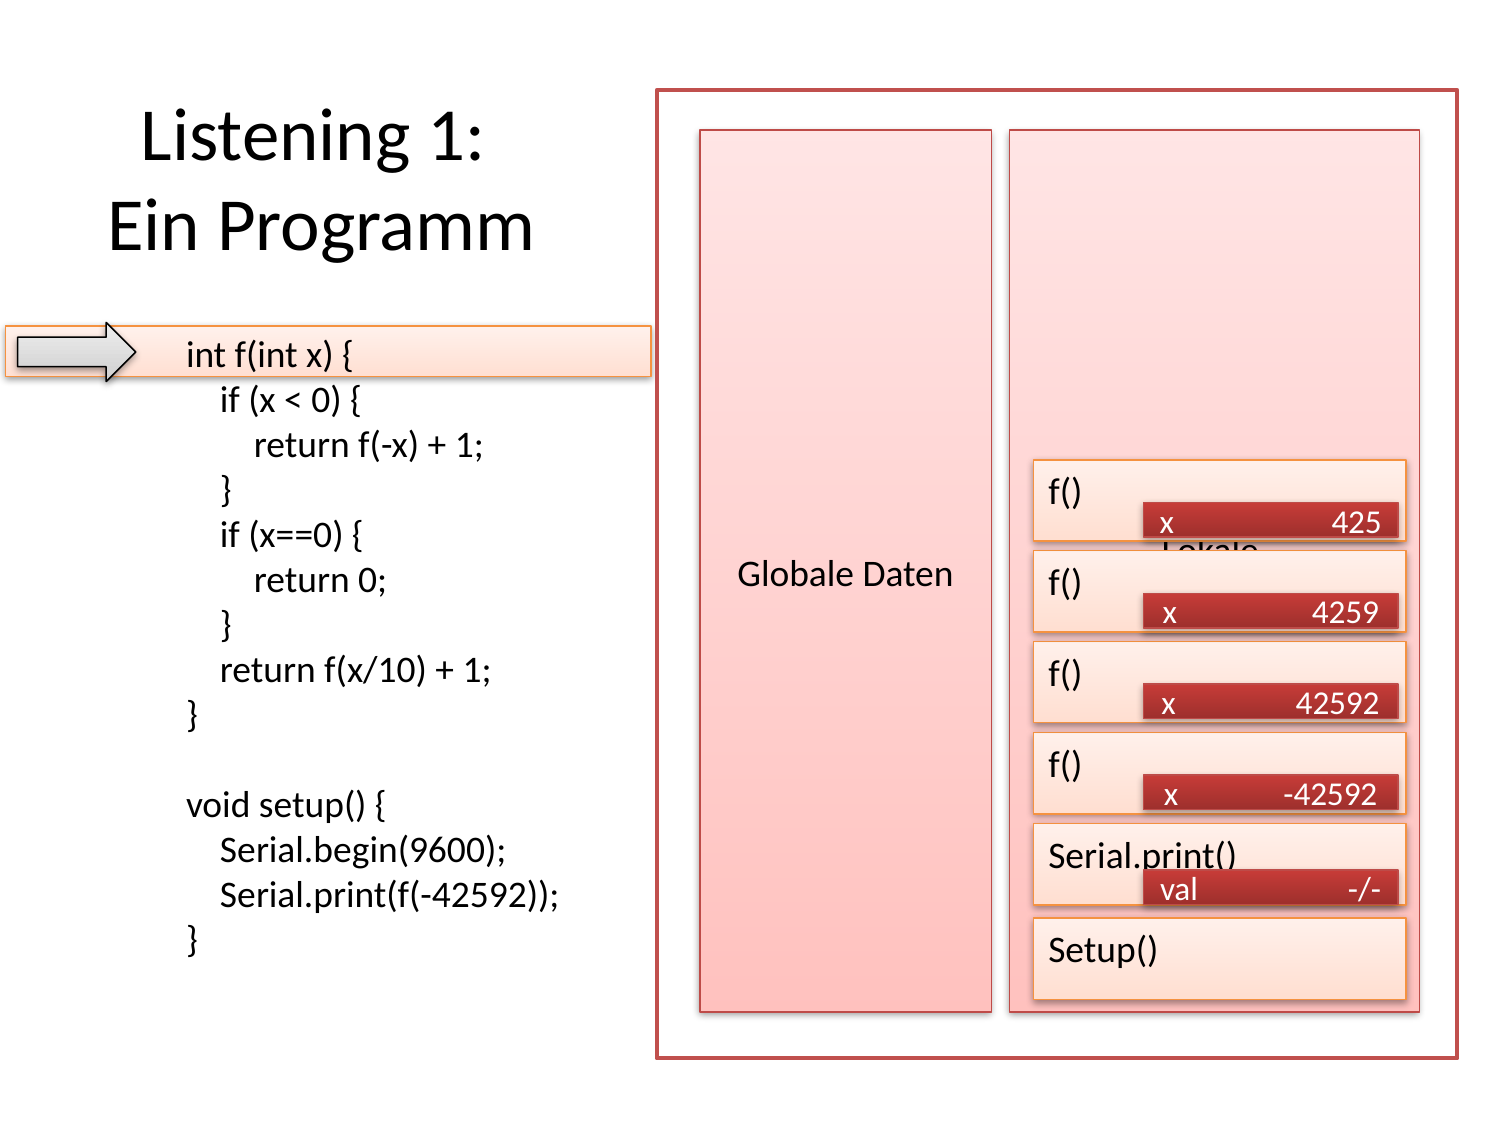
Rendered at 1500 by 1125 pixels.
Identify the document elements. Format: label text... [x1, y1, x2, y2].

text_box Listening 1: Ein Programm [0, 78, 644, 273]
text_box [5, 322, 650, 382]
text_box int f(int x) { if (x < 0) { return f(-x) + 1; } if (x==0) { return 0; } return f(x/10) + 1; } void setup() { Serial.begin(9600); Serial.print(f(-42592)); } [171, 390, 650, 968]
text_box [1033, 550, 1407, 633]
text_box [1033, 641, 1407, 723]
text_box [1033, 459, 1407, 542]
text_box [1033, 732, 1407, 815]
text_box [656, 89, 1458, 1059]
